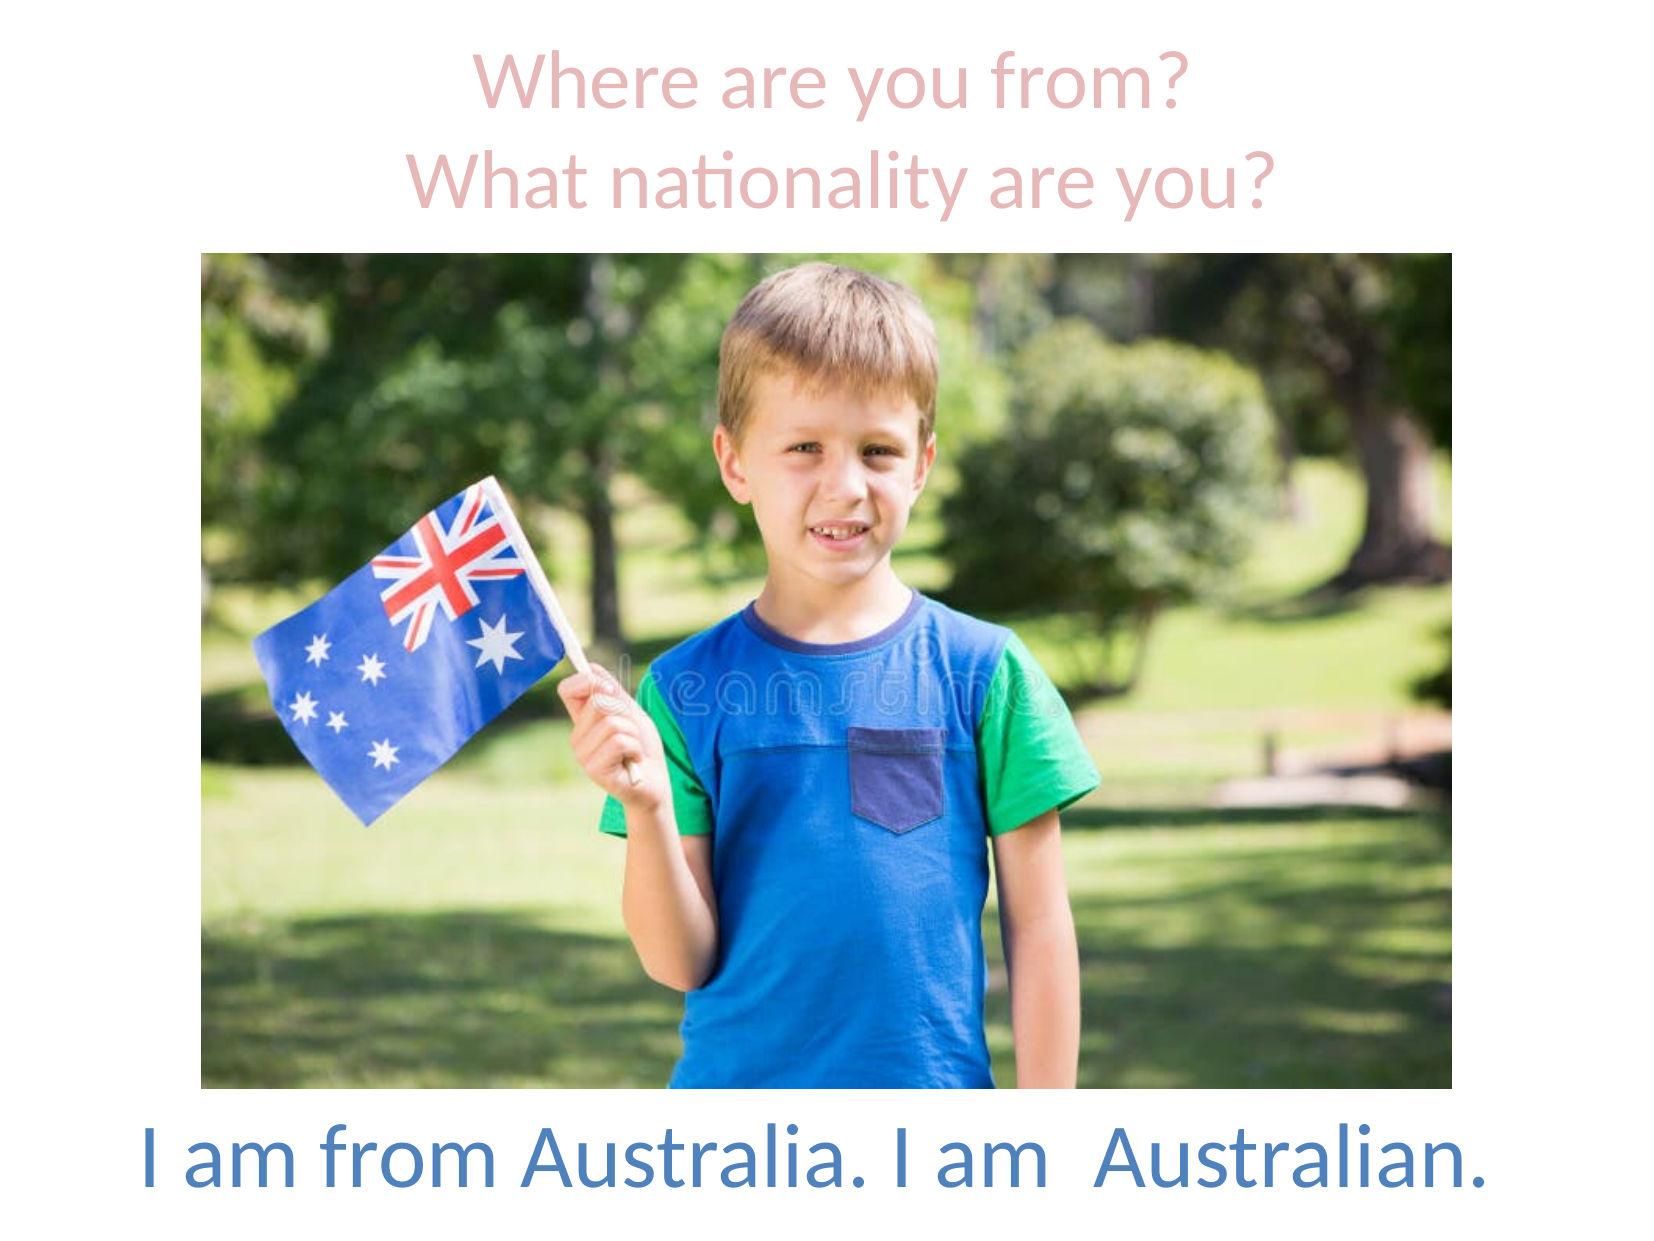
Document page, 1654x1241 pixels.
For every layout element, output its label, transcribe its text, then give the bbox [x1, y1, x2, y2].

picture [201, 253, 1453, 1089]
text_box I am from Australia. I am Australian. [11, 1088, 1641, 1213]
text_box Where are you from? What nationality are you? [118, 17, 1567, 233]
